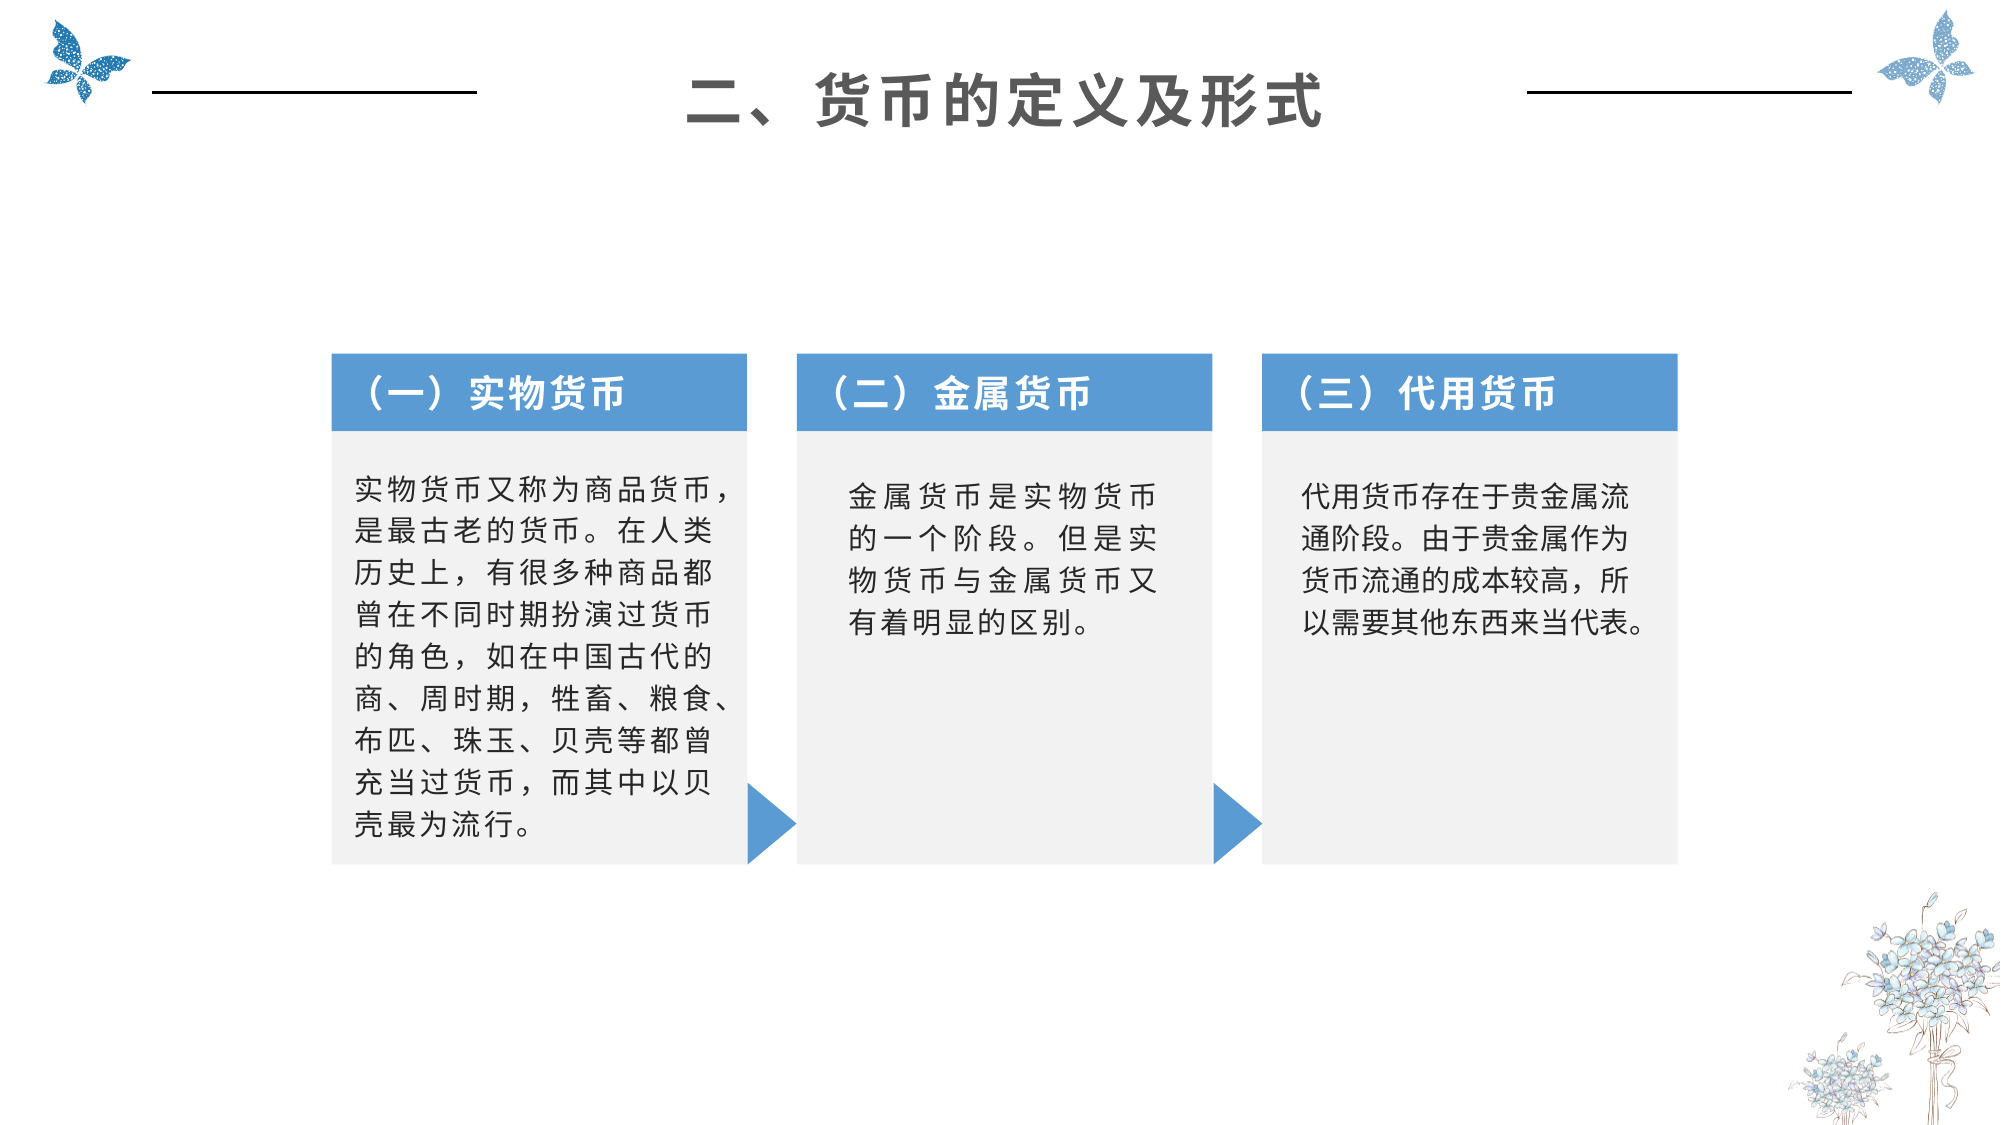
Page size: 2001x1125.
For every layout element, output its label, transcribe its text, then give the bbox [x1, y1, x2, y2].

text_box [796, 430, 1213, 865]
text_box 金属货币是实物货币的一个阶段。但是实物货币与金属货币又有着明显的区别。 [833, 463, 1176, 814]
text_box （三）代用货币 [1261, 353, 1679, 430]
text_box 实物货币又称为商品货币，是最古老的货币。在人类历史上，有很多种商品都曾在不同时期扮演过货币的角色，如在中国古代的商、周时期，牲畜、粮食、布匹、珠玉、贝壳等都曾充当过货币，而其中以贝壳最为流行。 [340, 456, 731, 806]
text_box [746, 780, 799, 867]
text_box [151, 55, 1852, 142]
text_box [1212, 780, 1265, 867]
text_box 代用货币存在于贵金属流通阶段。由于贵金属作为货币流通的成本较高，所以需要其他东西来当代表。 [1286, 463, 1645, 814]
picture [1788, 892, 2000, 1125]
text_box [331, 430, 748, 865]
text_box （一）实物货币 [331, 353, 748, 430]
text_box [1261, 430, 1679, 865]
text_box （二）金属货币 [796, 353, 1213, 430]
